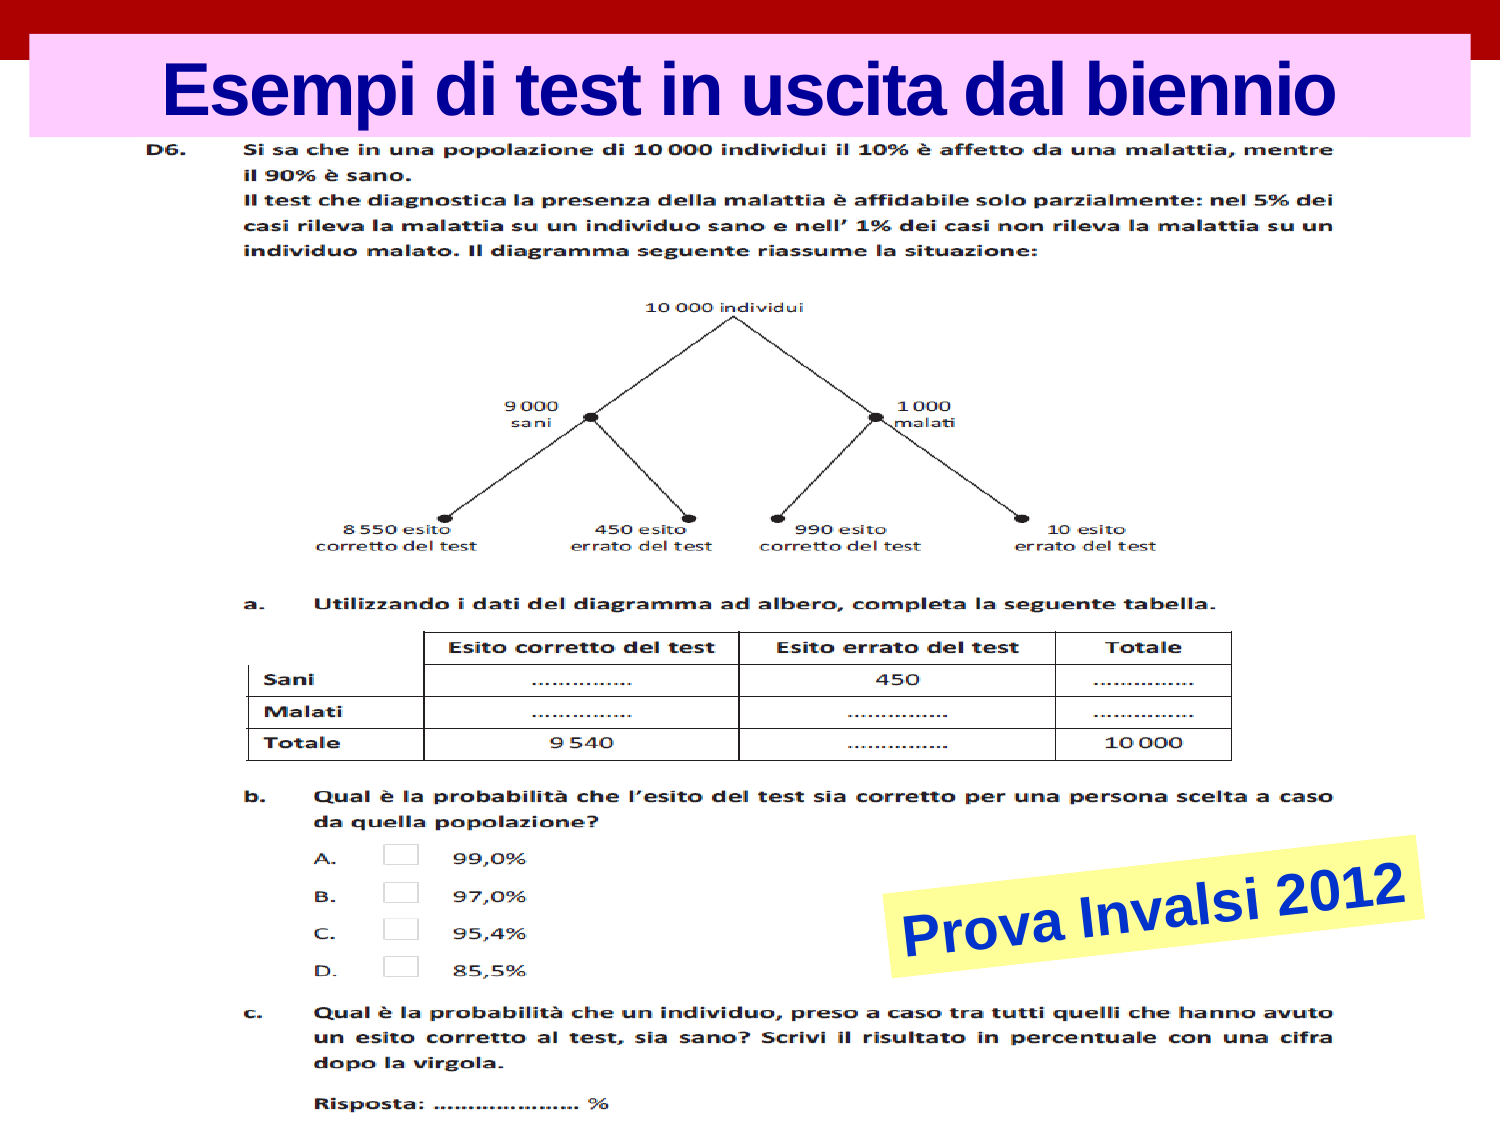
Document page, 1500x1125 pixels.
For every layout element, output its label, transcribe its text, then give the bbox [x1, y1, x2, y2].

picture [135, 136, 1370, 1125]
title Esempi di test in uscita dal biennio [29, 33, 1471, 138]
text_box Prova Invalsi 2012 [1376, 834, 1426, 925]
